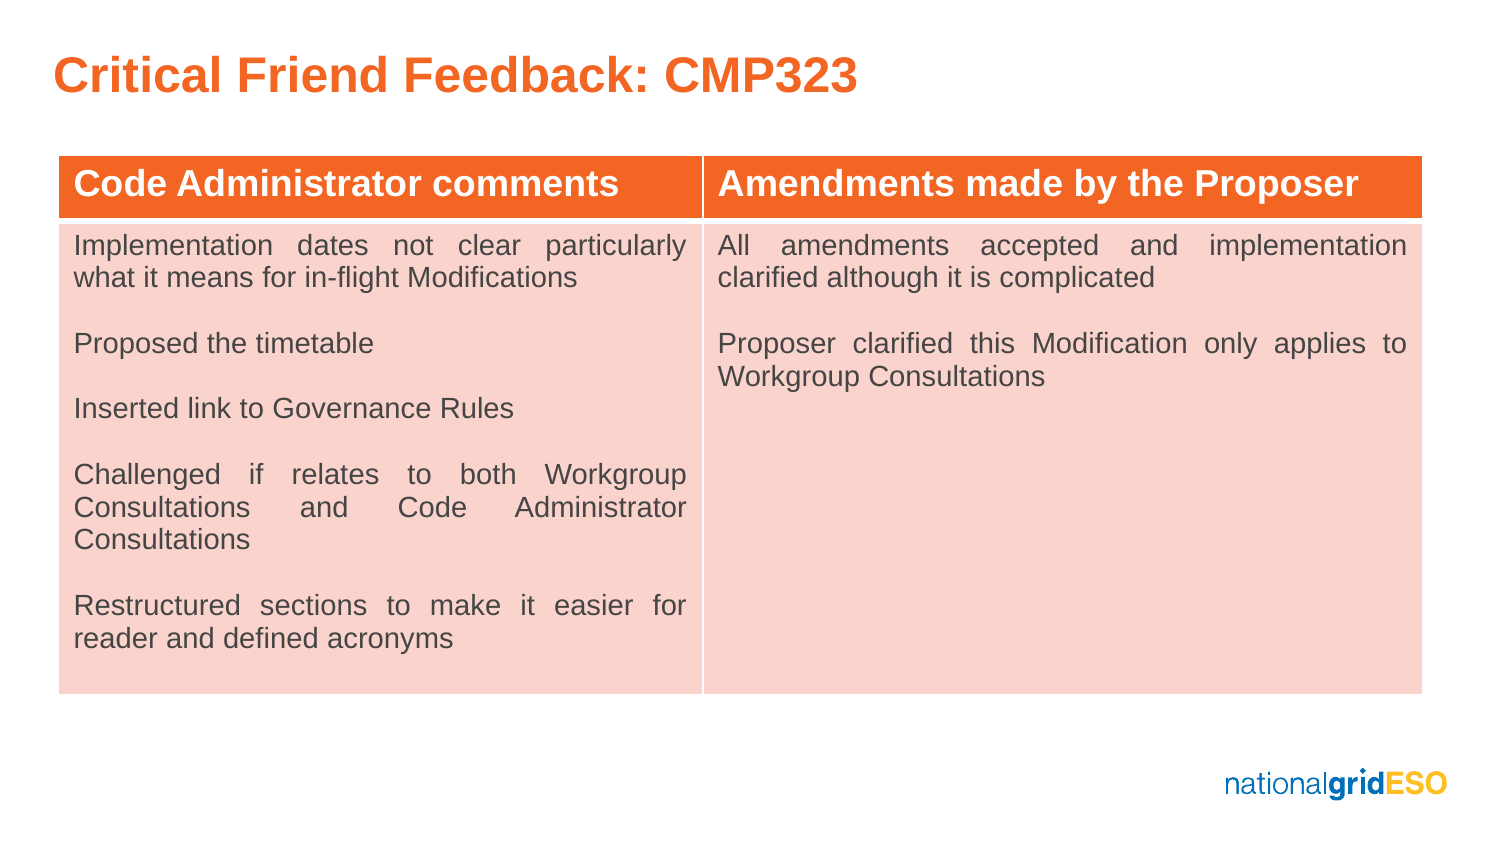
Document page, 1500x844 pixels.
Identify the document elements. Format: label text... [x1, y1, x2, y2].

table_header Amendments made by the Proposer [704, 156, 1422, 218]
table_cell All amendments accepted and implementation clarified although it is complicated Proposer clarified this Modification only applies to Workgroup Consultations [704, 224, 1422, 694]
title Critical Friend Feedback: CMP323 [53, 54, 1314, 103]
table_header Code Administrator comments [59, 156, 702, 218]
table_cell Implementation dates not clear particularly what it means for in-flight Modifications Proposed the timetable Inserted link to Governance Rules Challenged if relates to both Workgroup Consultations and Code Administrator Consultations Restructured sections to make it easier for reader and defined acronyms [59, 224, 702, 694]
